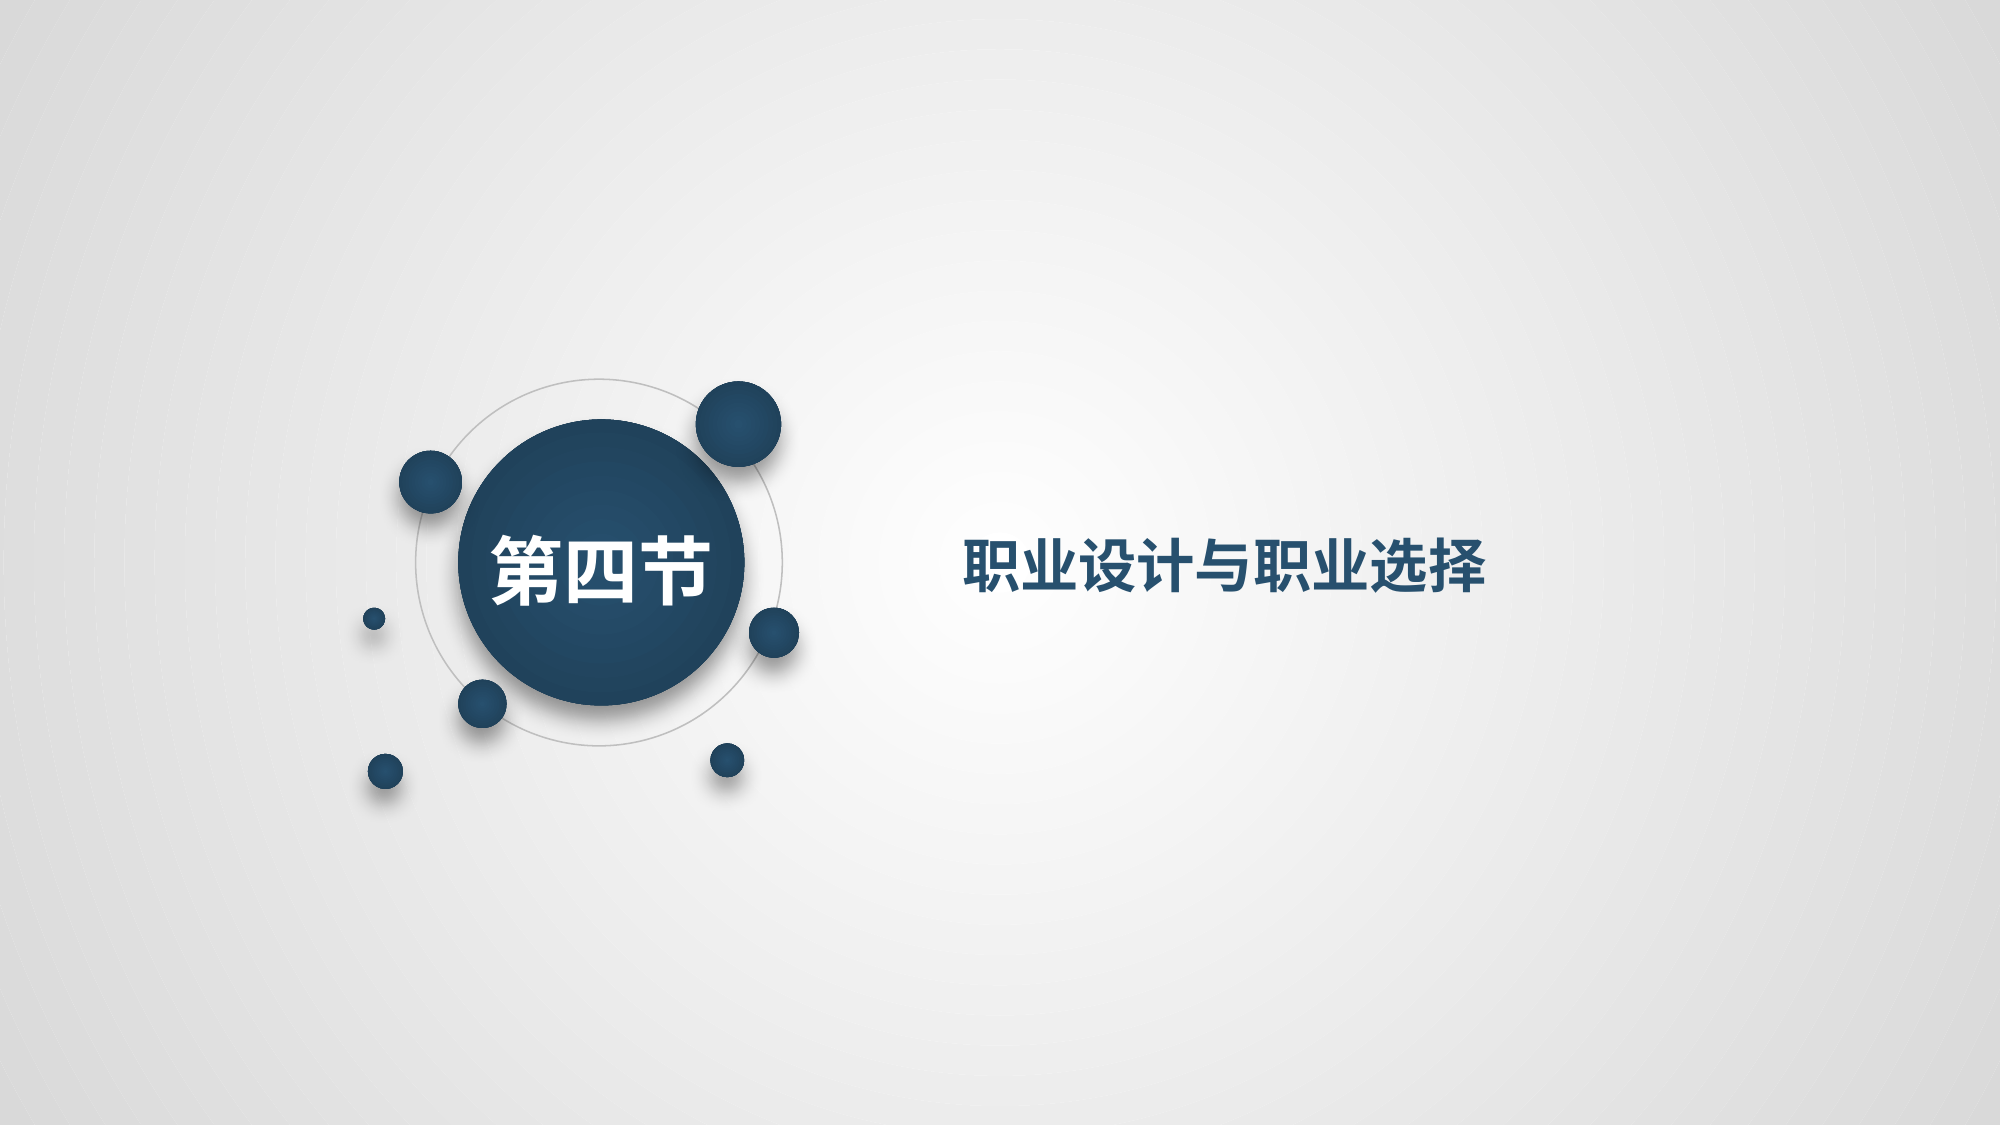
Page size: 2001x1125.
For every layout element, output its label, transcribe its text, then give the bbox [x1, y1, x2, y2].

text_box [414, 541, 476, 687]
text_box [748, 606, 801, 659]
text_box [518, 666, 746, 747]
text_box [362, 606, 387, 631]
text_box [694, 380, 783, 468]
text_box 职业设计与职业选择 [947, 521, 1502, 607]
text_box [739, 488, 784, 610]
text_box [366, 752, 405, 790]
text_box [457, 678, 508, 729]
text_box [457, 418, 746, 707]
text_box [709, 742, 746, 779]
text_box [398, 449, 464, 515]
text_box 第四节 [473, 516, 729, 622]
text_box [449, 378, 694, 480]
